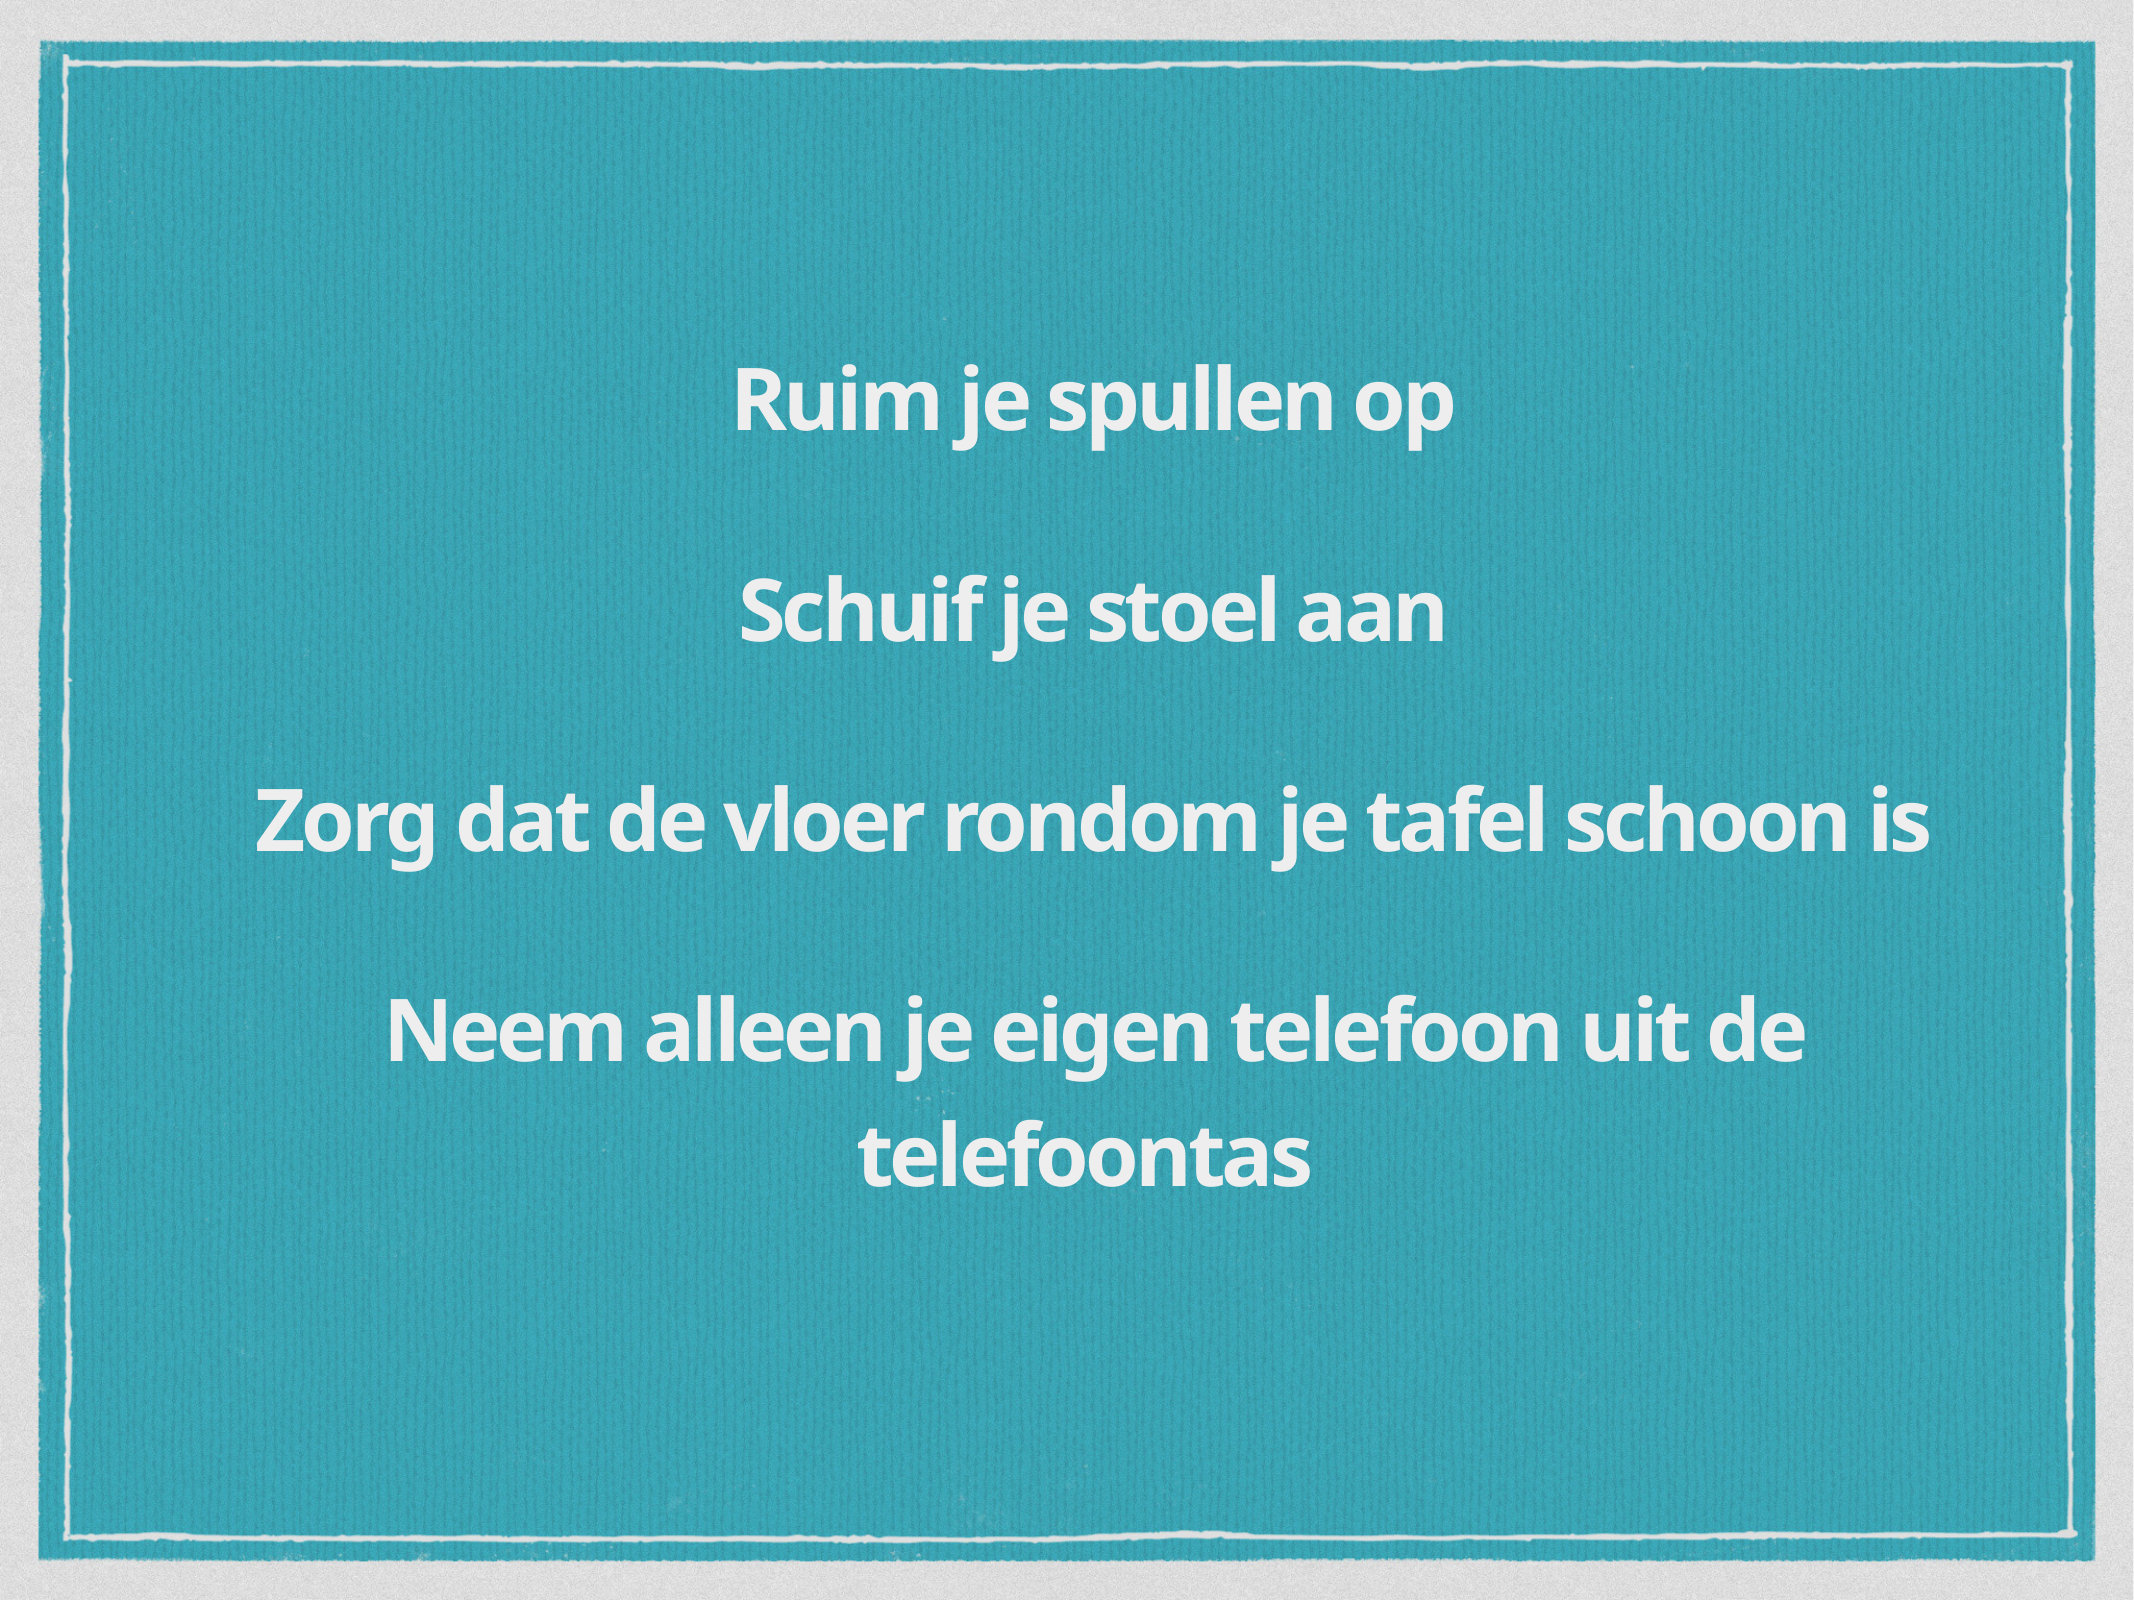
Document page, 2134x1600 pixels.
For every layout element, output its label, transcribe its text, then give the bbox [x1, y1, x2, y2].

list Ruim je spullen op Schuif je stoel aan Zorg dat de vloer rondom je tafel schoon is Neem alleen je eigen telefoon uit de telefoontas [234, 46, 1953, 1292]
picture [0, 0, 2134, 1600]
